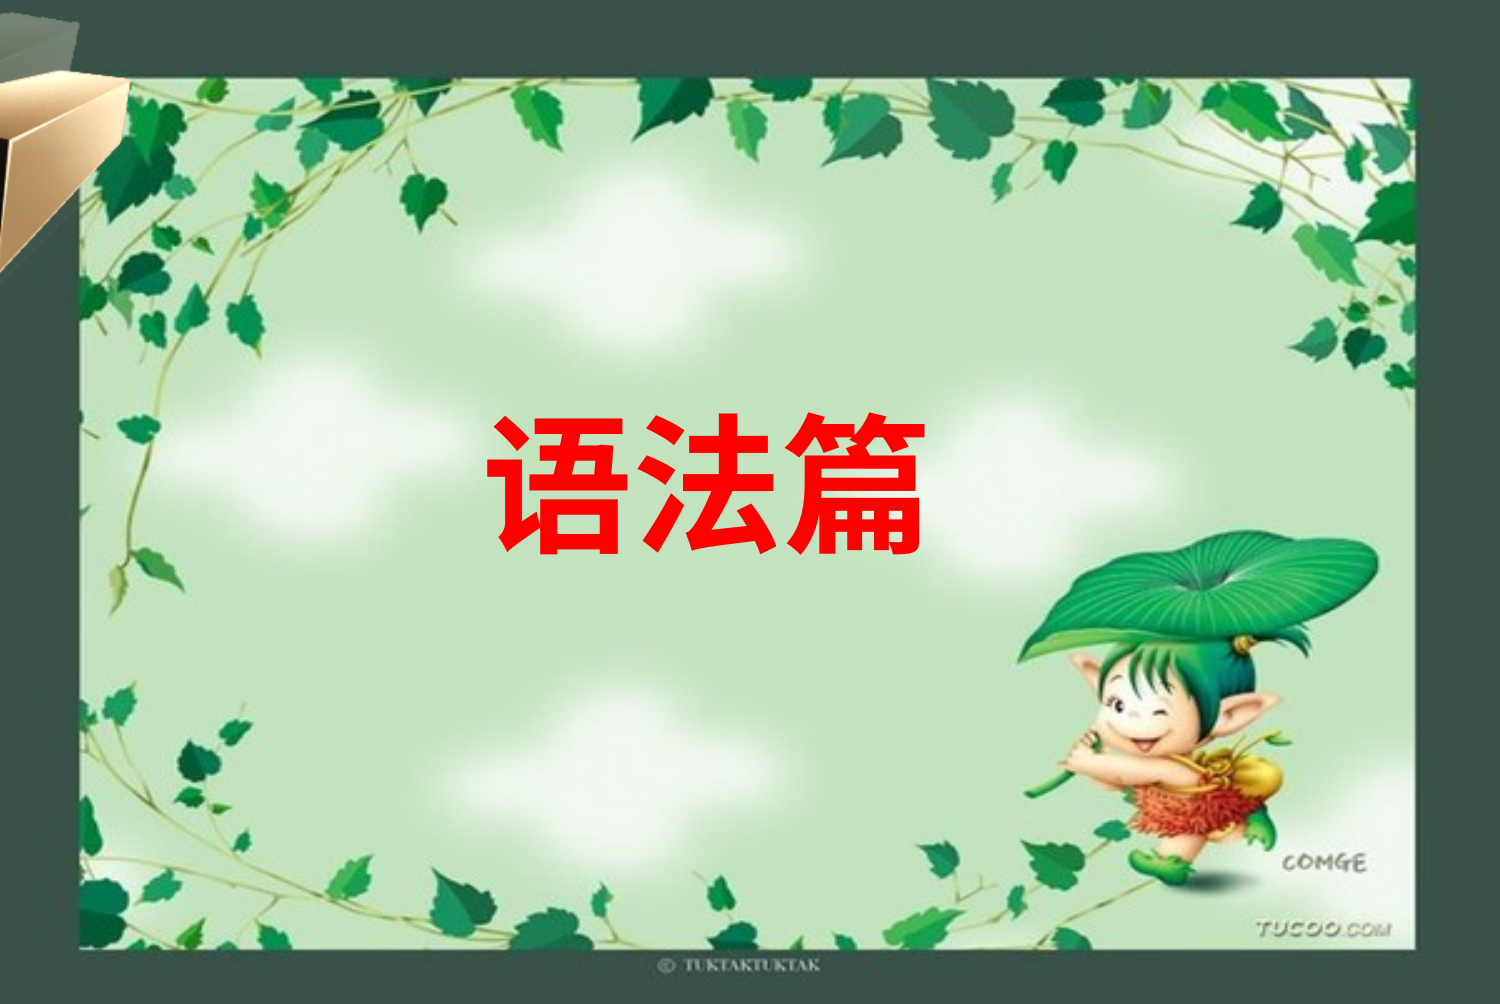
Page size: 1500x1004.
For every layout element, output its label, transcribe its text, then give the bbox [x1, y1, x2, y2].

text_box 语法篇 [467, 383, 948, 579]
picture [0, 0, 1500, 1004]
